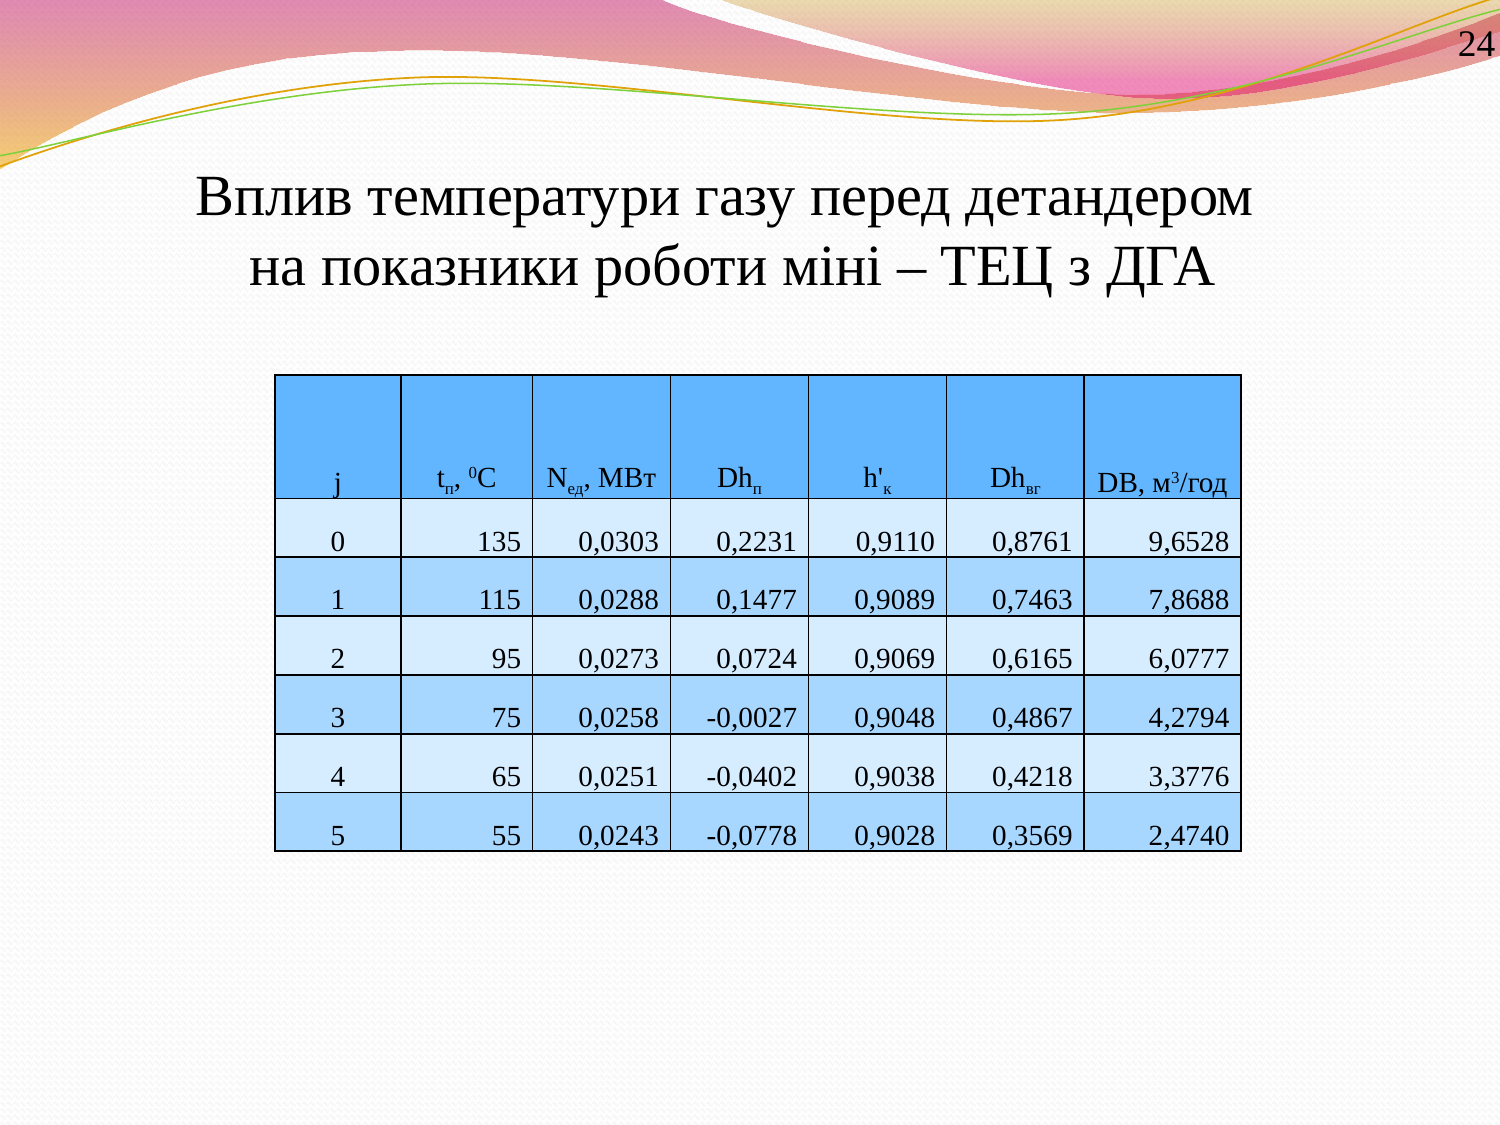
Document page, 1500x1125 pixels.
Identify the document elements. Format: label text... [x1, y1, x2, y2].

table_cell -0,0778 [671, 793, 808, 850]
table_cell 3,3776 [1085, 735, 1240, 792]
table_cell 4 [276, 735, 400, 792]
table_cell 0,0243 [533, 793, 670, 850]
table_cell 0,9089 [809, 558, 946, 615]
table_header DB, м3/год [1085, 376, 1240, 498]
table_cell -0,0027 [671, 676, 808, 733]
table_cell 0,9028 [809, 793, 946, 850]
table_cell 0,7463 [947, 558, 1083, 615]
table_cell 135 [402, 499, 532, 556]
table_cell 6,0777 [1085, 617, 1240, 674]
table_header Dhвг [947, 376, 1083, 498]
table_cell 0,9069 [809, 617, 946, 674]
table_cell 0,3569 [947, 793, 1083, 850]
table_cell 3 [276, 676, 400, 733]
table_cell 0,4218 [947, 735, 1083, 792]
slide_number 24 [1370, 4, 1496, 65]
table_cell 0,0303 [533, 499, 670, 556]
text_box Вплив температури газу перед детандером на показники роботи міні – ТЕЦ з ДГА [180, 149, 1284, 305]
table_header Nед, МВт [533, 376, 670, 498]
table_cell 0 [276, 499, 400, 556]
table_cell 9,6528 [1085, 499, 1240, 556]
table_cell 0,6165 [947, 617, 1083, 674]
table_cell 5 [276, 793, 400, 850]
table_header tп, 0C [402, 376, 532, 498]
table_cell 0,9048 [809, 676, 946, 733]
table_cell 0,1477 [671, 558, 808, 615]
table_cell 0,0251 [533, 735, 670, 792]
table_cell 55 [402, 793, 532, 850]
table_header Dhп [671, 376, 808, 498]
table_cell 0,0288 [533, 558, 670, 615]
table_cell -0,0402 [671, 735, 808, 792]
table_header j [276, 376, 400, 498]
table_cell 1 [276, 558, 400, 615]
table_header h'к [809, 376, 946, 498]
table_cell 2 [276, 617, 400, 674]
table_cell 0,2231 [671, 499, 808, 556]
table_cell 95 [402, 617, 532, 674]
table_cell 0,9038 [809, 735, 946, 792]
table_cell 0,0258 [533, 676, 670, 733]
table_cell 4,2794 [1085, 676, 1240, 733]
table_cell 2,4740 [1085, 793, 1240, 850]
table_cell 0,0273 [533, 617, 670, 674]
table_cell 75 [402, 676, 532, 733]
table_cell 7,8688 [1085, 558, 1240, 615]
table_cell 0,0724 [671, 617, 808, 674]
table_cell 115 [402, 558, 532, 615]
table_cell 0,8761 [947, 499, 1083, 556]
table_cell 0,4867 [947, 676, 1083, 733]
table_cell 0,9110 [809, 499, 946, 556]
table_cell 65 [402, 735, 532, 792]
